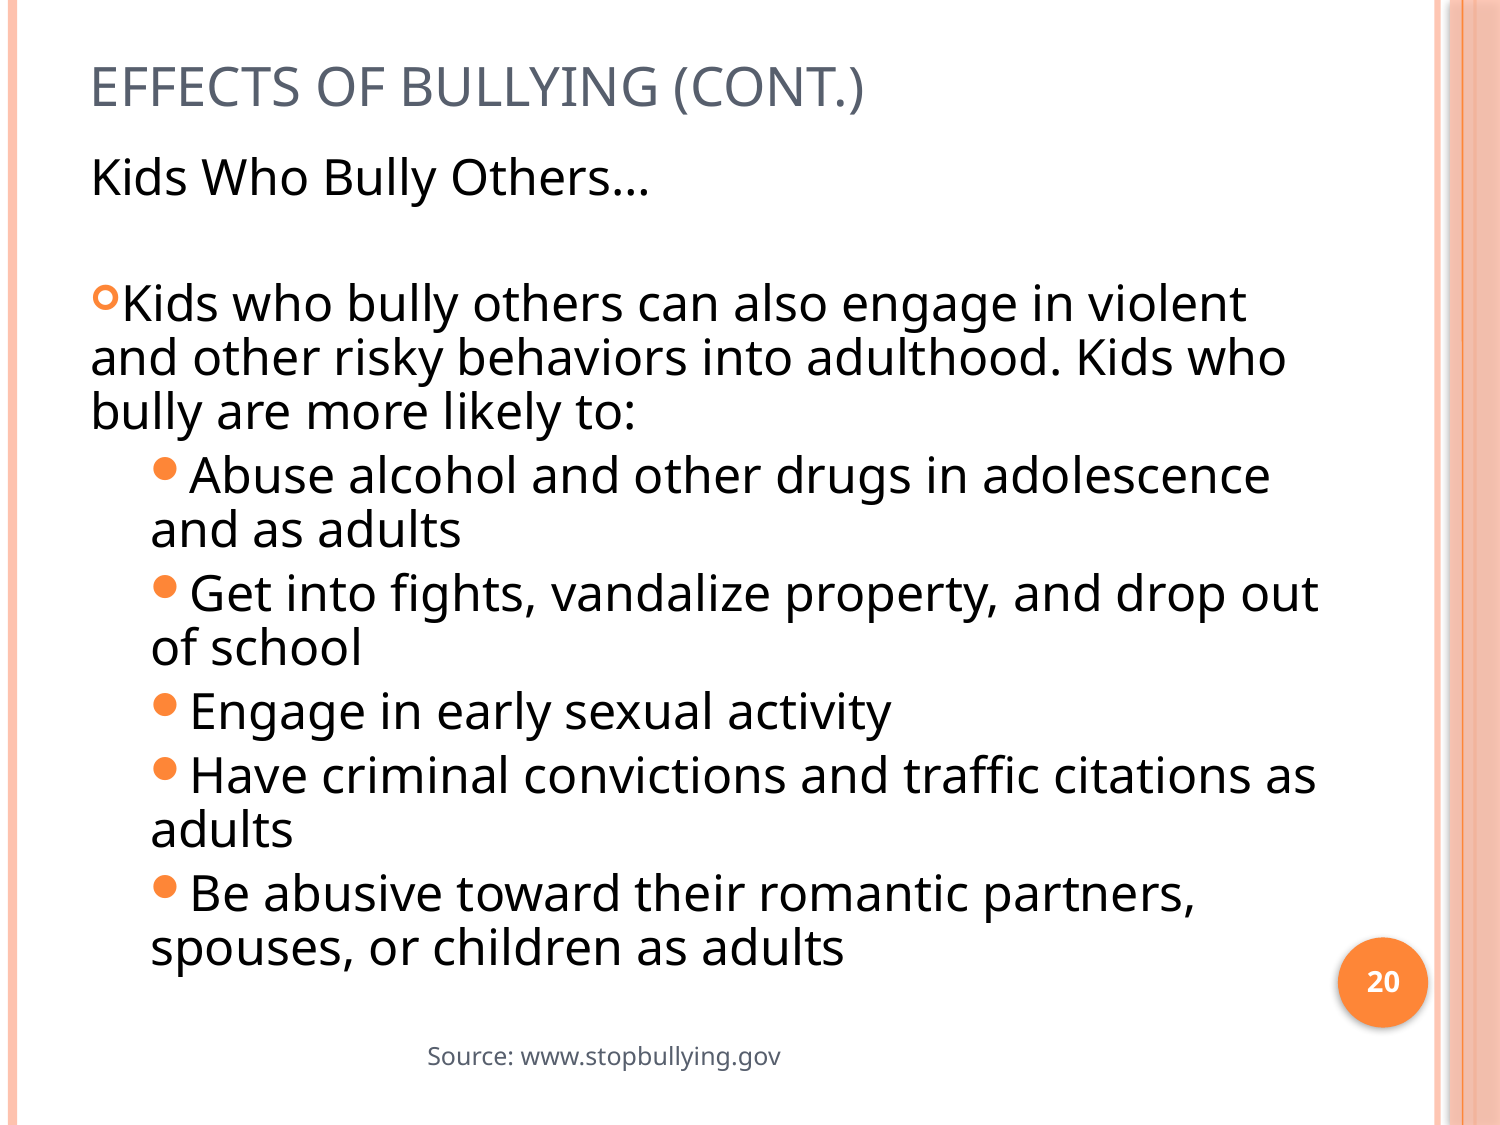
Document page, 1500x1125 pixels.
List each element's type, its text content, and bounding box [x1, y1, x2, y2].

title Effects of Bullying (Cont.) [75, 45, 1300, 125]
slide_number 20 [1333, 940, 1434, 1026]
text_box Source: www.stopbullying.gov [412, 1024, 938, 1085]
list Kids Who Bully Others… Kids who bully others can also engage in violent and other risky behaviors into adulthood. Kids who bully are more likely to: Abuse alcohol and other drugs in adolescence and as adults Get into fights, vandalize property, and drop out of school Engage in early sexual activity Have criminal convictions and traffic citations as adults Be abusive toward their romantic partners, spouses, or children as adults [75, 149, 1338, 1088]
